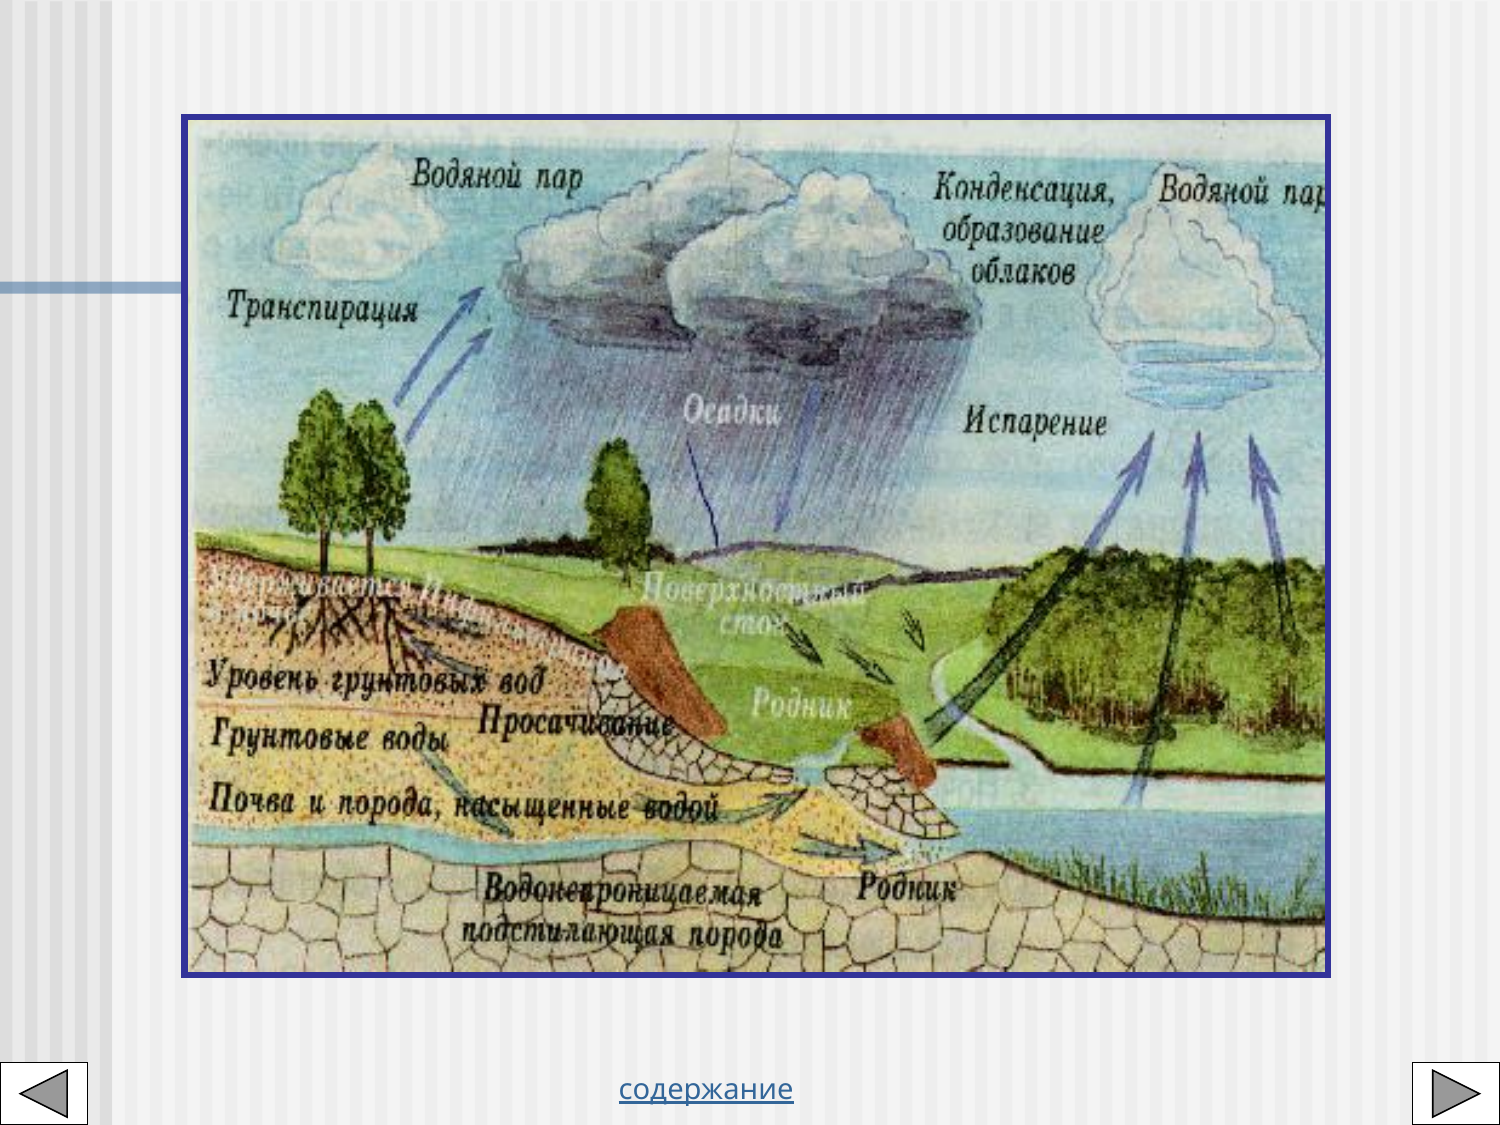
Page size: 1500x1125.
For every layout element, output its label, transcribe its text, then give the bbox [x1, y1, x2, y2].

text_box содержание [587, 1062, 825, 1117]
text_box [1412, 1062, 1500, 1125]
text_box [0, 1062, 88, 1125]
picture [187, 119, 1326, 973]
